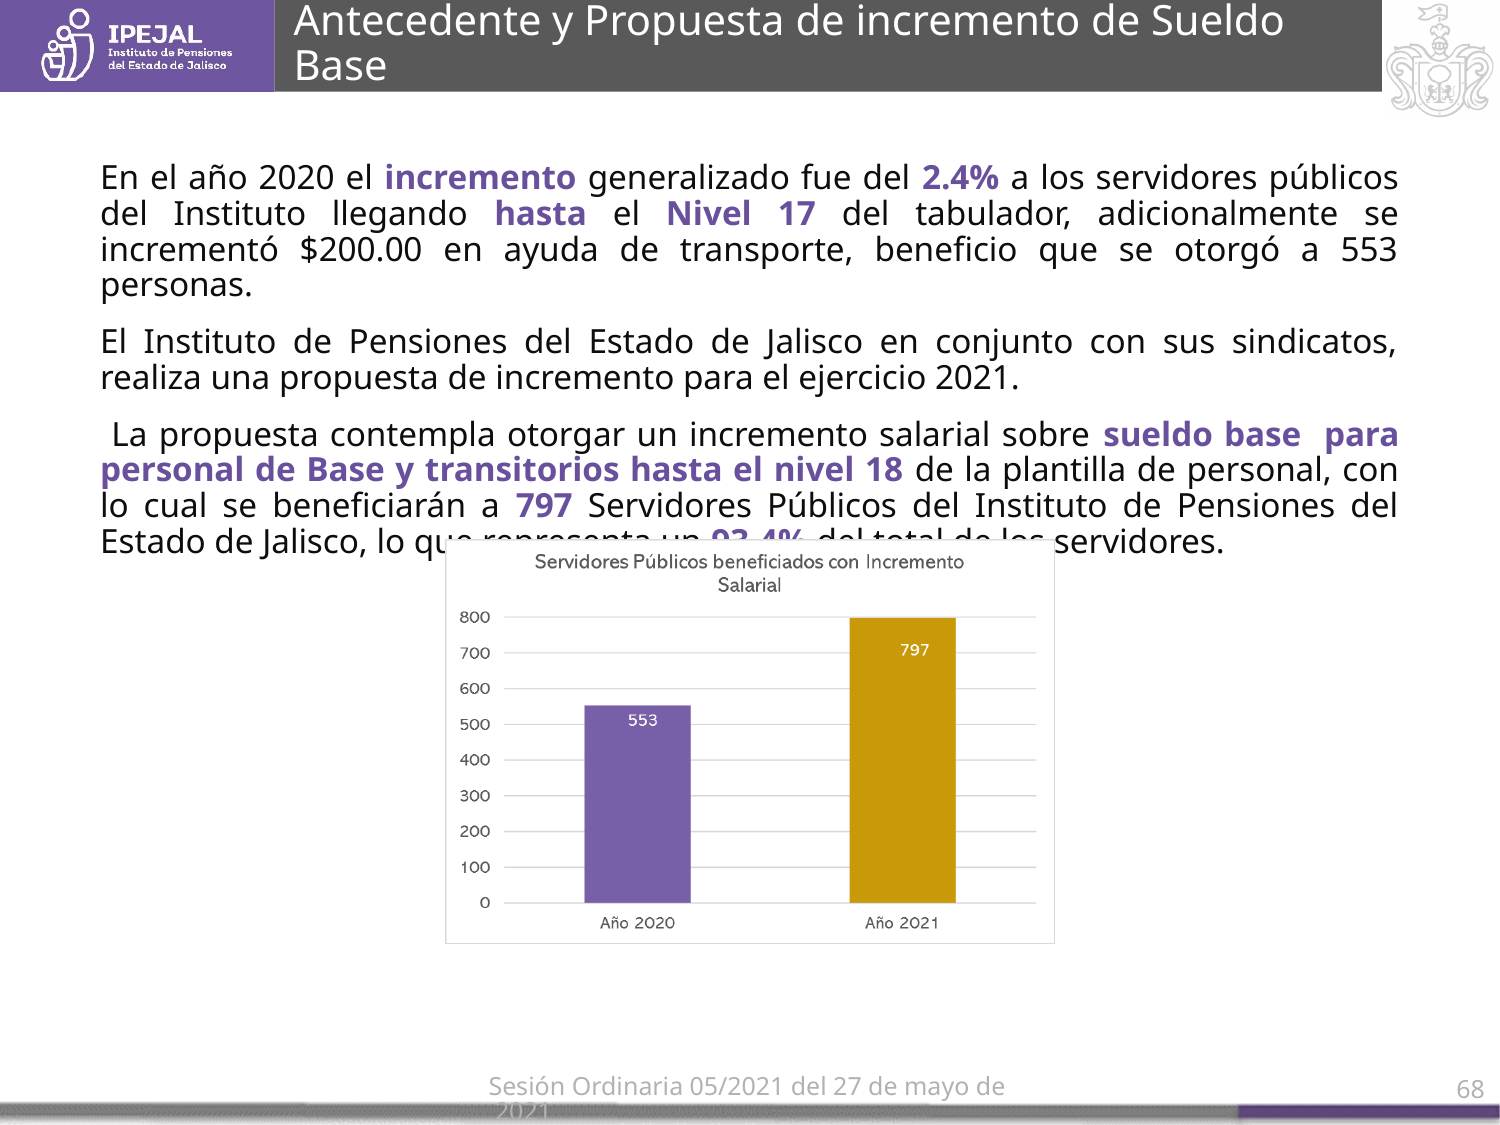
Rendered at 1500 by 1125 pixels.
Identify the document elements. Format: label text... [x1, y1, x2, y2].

picture [445, 539, 1055, 944]
footer Sesión Ordinaria 05/2021 del 27 de mayo de 2021 [473, 1057, 1027, 1118]
picture [0, 0, 275, 92]
slide_number 68 [1149, 1060, 1500, 1121]
list En el año 2020 el incremento generalizado fue del 2.4% a los servidores públicos del Instituto llegando hasta el Nivel 17 del tabulador, adicionalmente se incrementó $200.00 en ayuda de transporte, beneficio que se otorgó a 553 personas. El Instituto de Pensiones del Estado de Jalisco en conjunto con sus sindicatos, realiza una propuesta de incremento para el ejercicio 2021. La propuesta contempla otorgar un incremento salarial sobre sueldo base para personal de Base y transitorios hasta el nivel 18 de la plantilla de personal, con lo cual se beneficiarán a 797 Servidores Públicos del Instituto de Pensiones del Estado de Jalisco, lo que representa un 93.4% del total de los servidores. [85, 153, 1415, 927]
title Antecedente y Propuesta de incremento de Sueldo Base [278, 4, 1385, 85]
picture [0, 1096, 1500, 1125]
